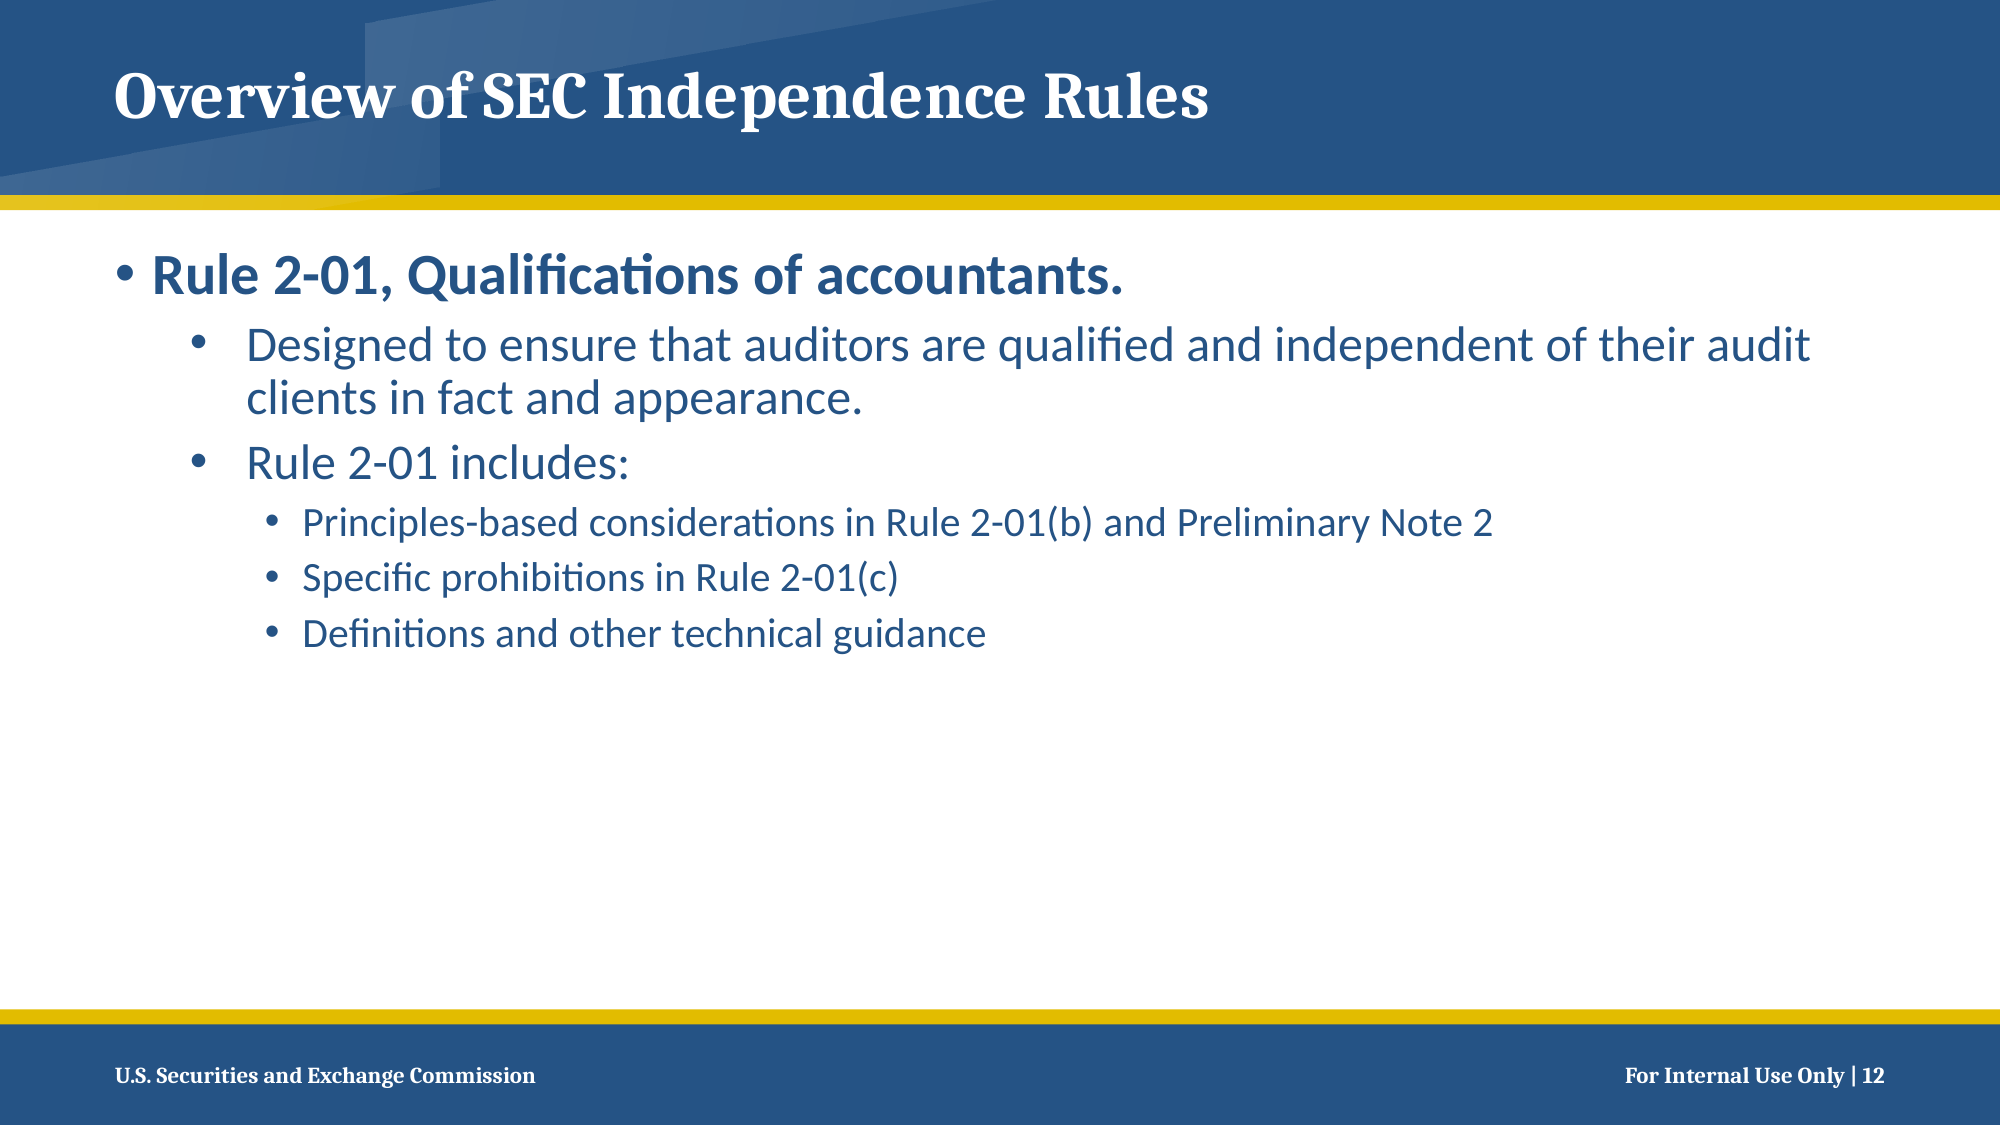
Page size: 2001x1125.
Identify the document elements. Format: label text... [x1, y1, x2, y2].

title Overview of SEC Independence Rules [99, 32, 1900, 161]
slide_number 12 [1449, 1059, 1900, 1090]
list Rule 2-01, Qualifications of accountants. Designed to ensure that auditors are qualified and independent of their audit clients in fact and appearance. Rule 2-01 includes: Principles-based considerations in Rule 2-01(b) and Preliminary Note 2 Specific prohibitions in Rule 2-01(c) Definitions and other technical guidance [99, 236, 1900, 980]
